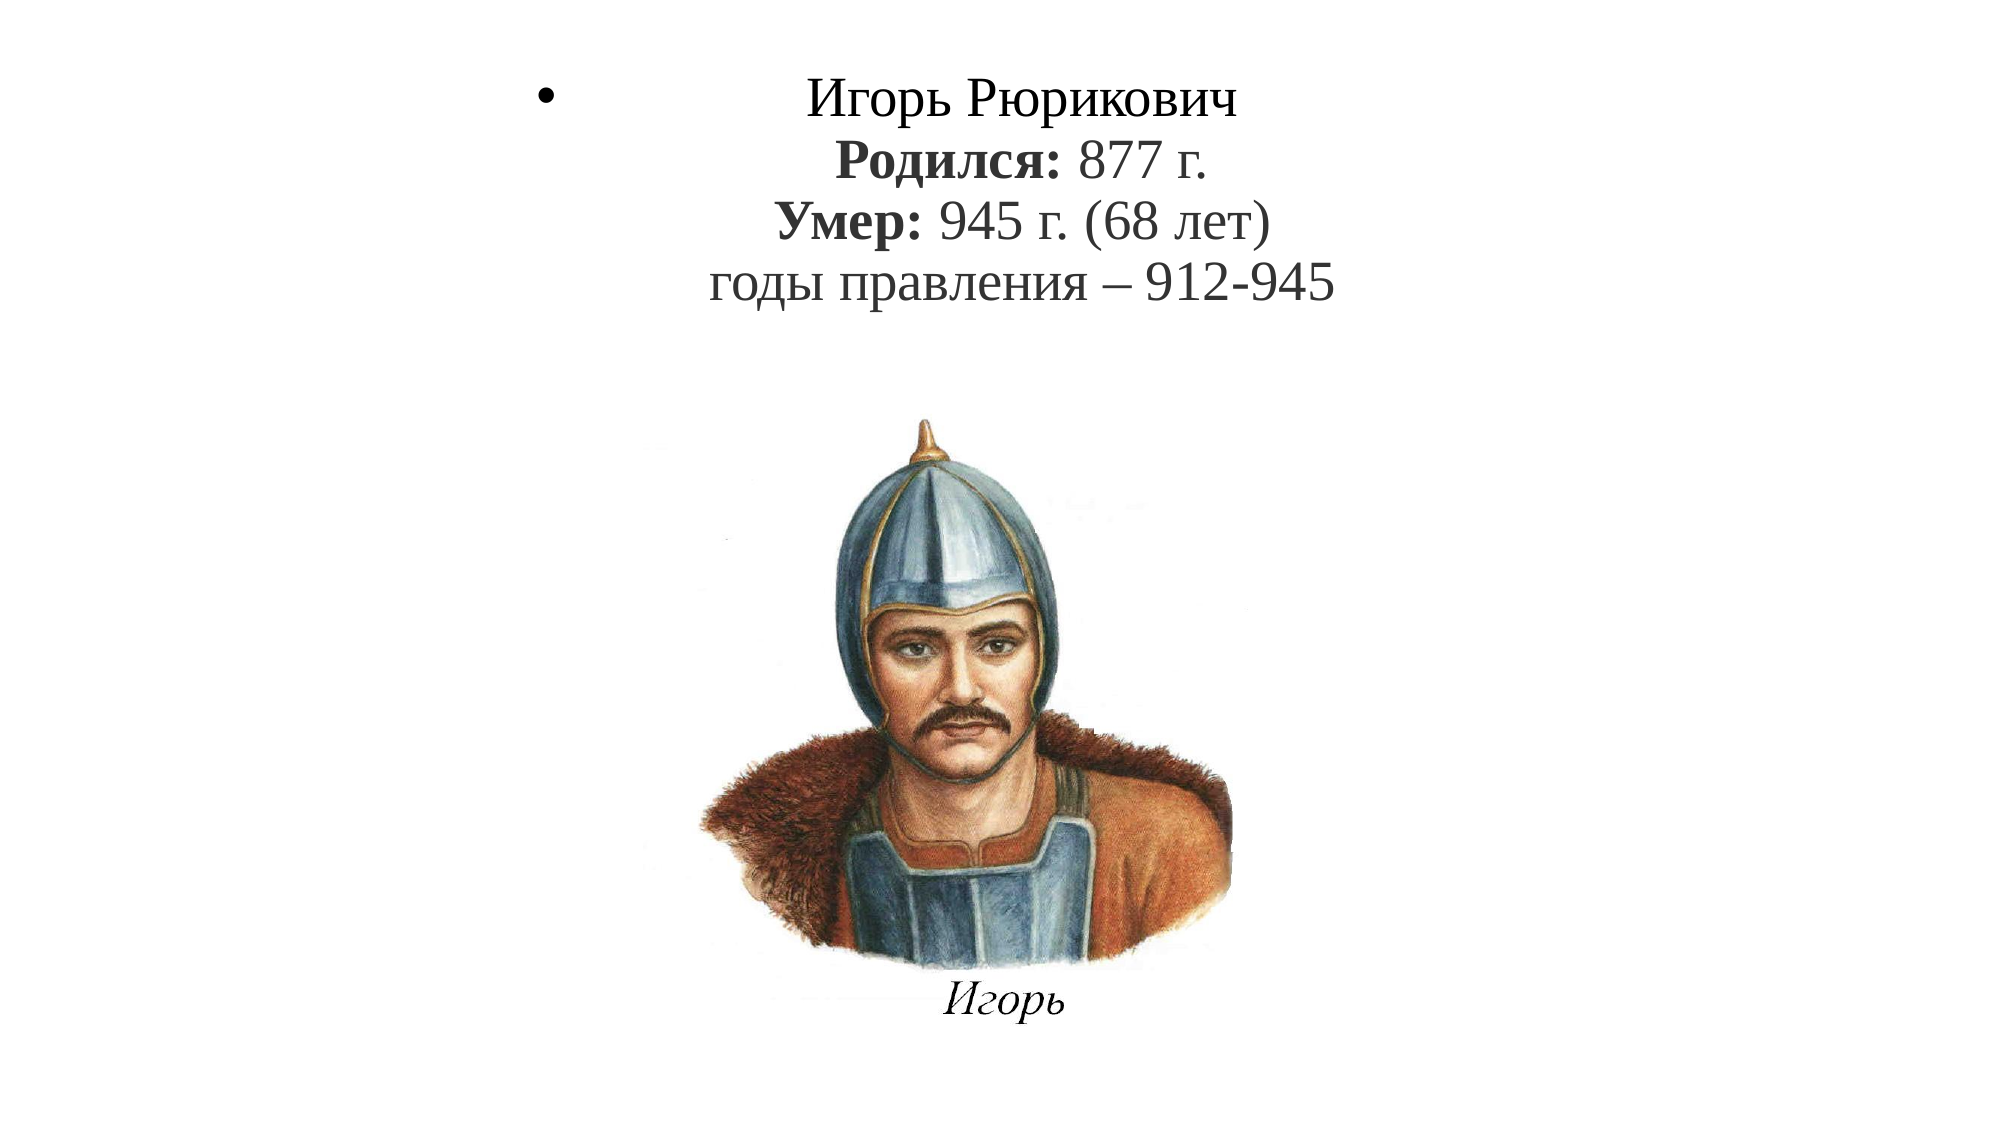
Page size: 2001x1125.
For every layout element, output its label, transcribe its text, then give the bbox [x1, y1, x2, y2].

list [643, 389, 1248, 1027]
title Игорь Рюрикович Родился: 877 г. Умер: 945 г. (68 лет) годы правления – 912-945 [137, 59, 1886, 390]
